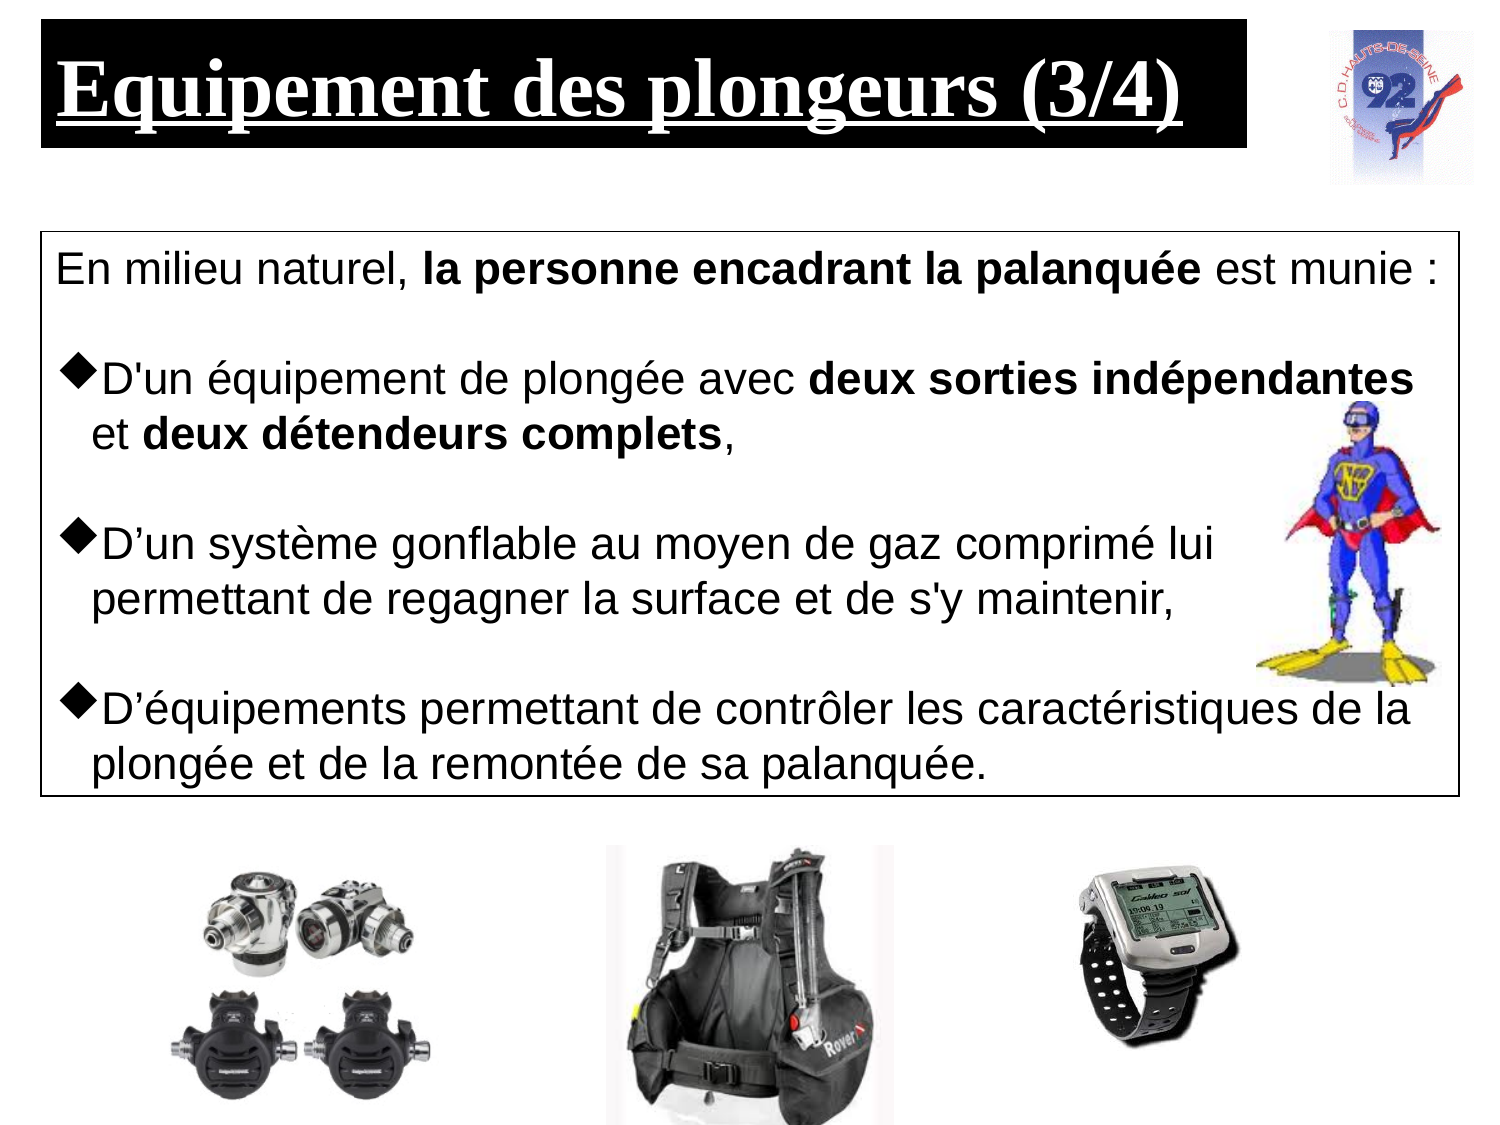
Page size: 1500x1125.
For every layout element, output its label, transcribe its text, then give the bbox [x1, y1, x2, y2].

picture [1050, 845, 1257, 1051]
picture [1328, 30, 1474, 185]
picture [159, 845, 449, 1125]
picture [606, 845, 894, 1125]
title Equipement des plongeurs (3/4) [41, 19, 1247, 148]
picture [1255, 401, 1442, 688]
text_box En milieu naturel, la personne encadrant la palanquée est munie : D'un équipement de plongée avec deux sorties indépendantes et deux détendeurs complets, D’un système gonflable au moyen de gaz comprimé lui permettant de regagner la surface et de s'y maintenir, D’équipements permettant de contrôler les caractéristiques de la plongée et de la remontée de sa palanquée. [41, 231, 1459, 797]
